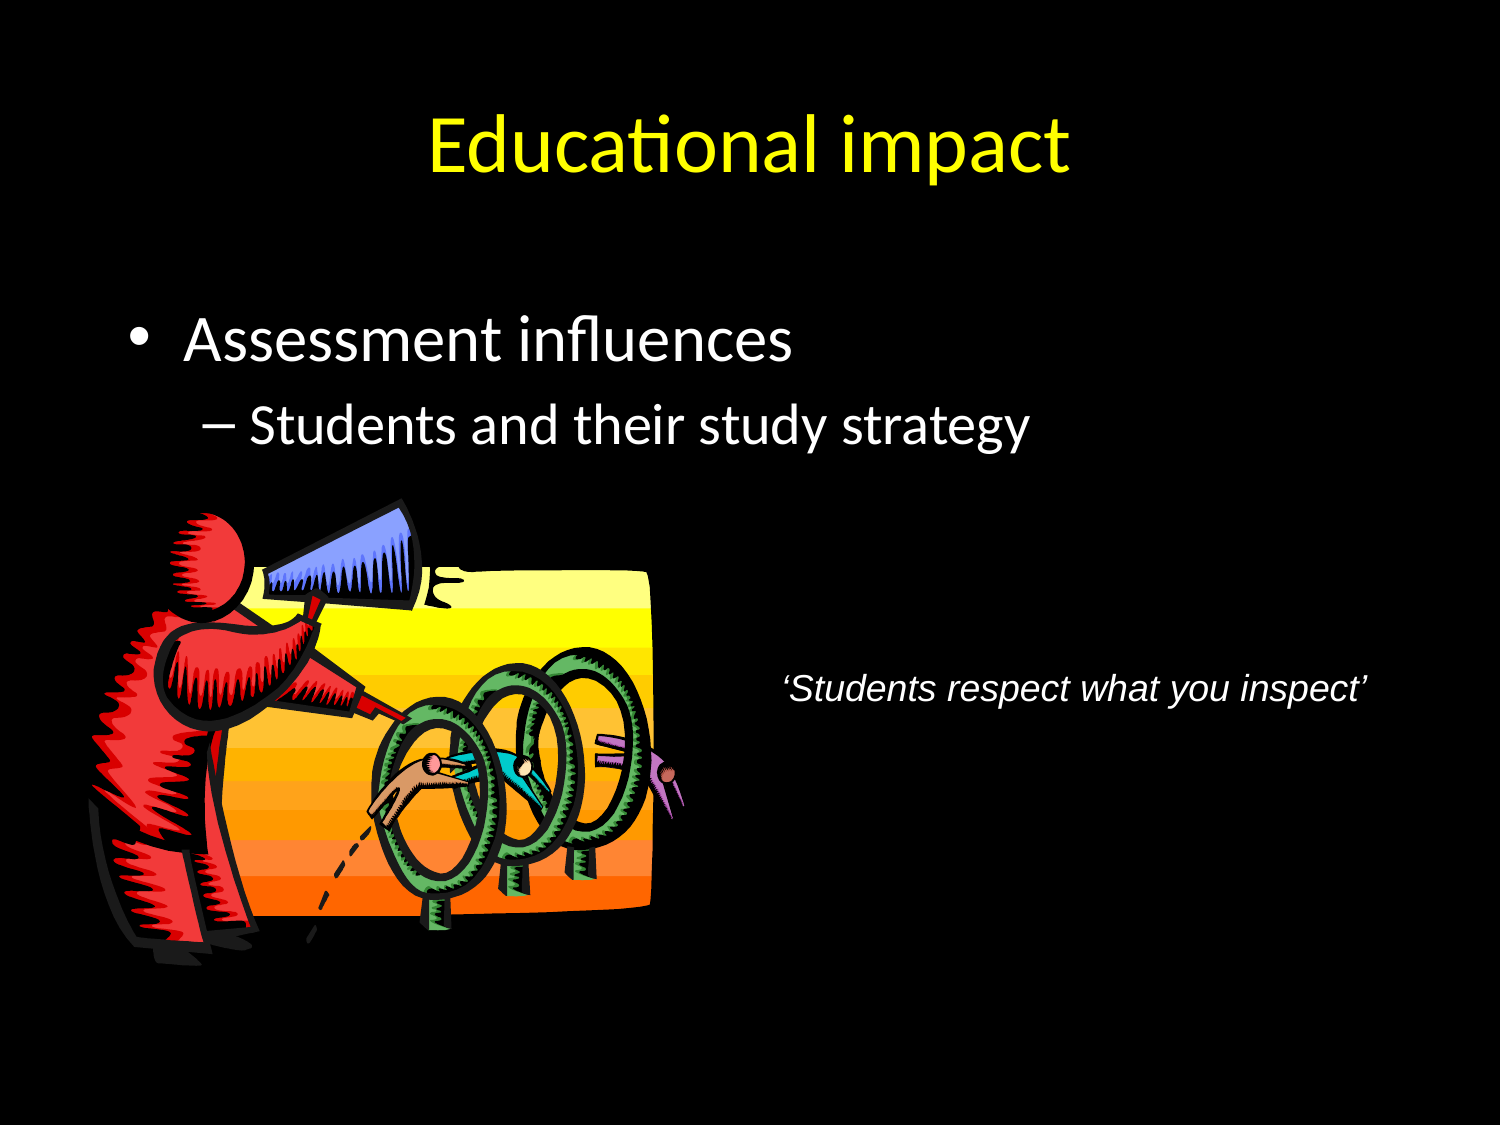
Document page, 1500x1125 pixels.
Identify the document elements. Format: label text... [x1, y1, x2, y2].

text_box ‘Students respect what you inspect’ [766, 656, 1383, 717]
title Educational impact [75, 45, 1425, 233]
picture [64, 479, 691, 971]
list Assessment influences Students and their study strategy [112, 287, 1400, 1021]
